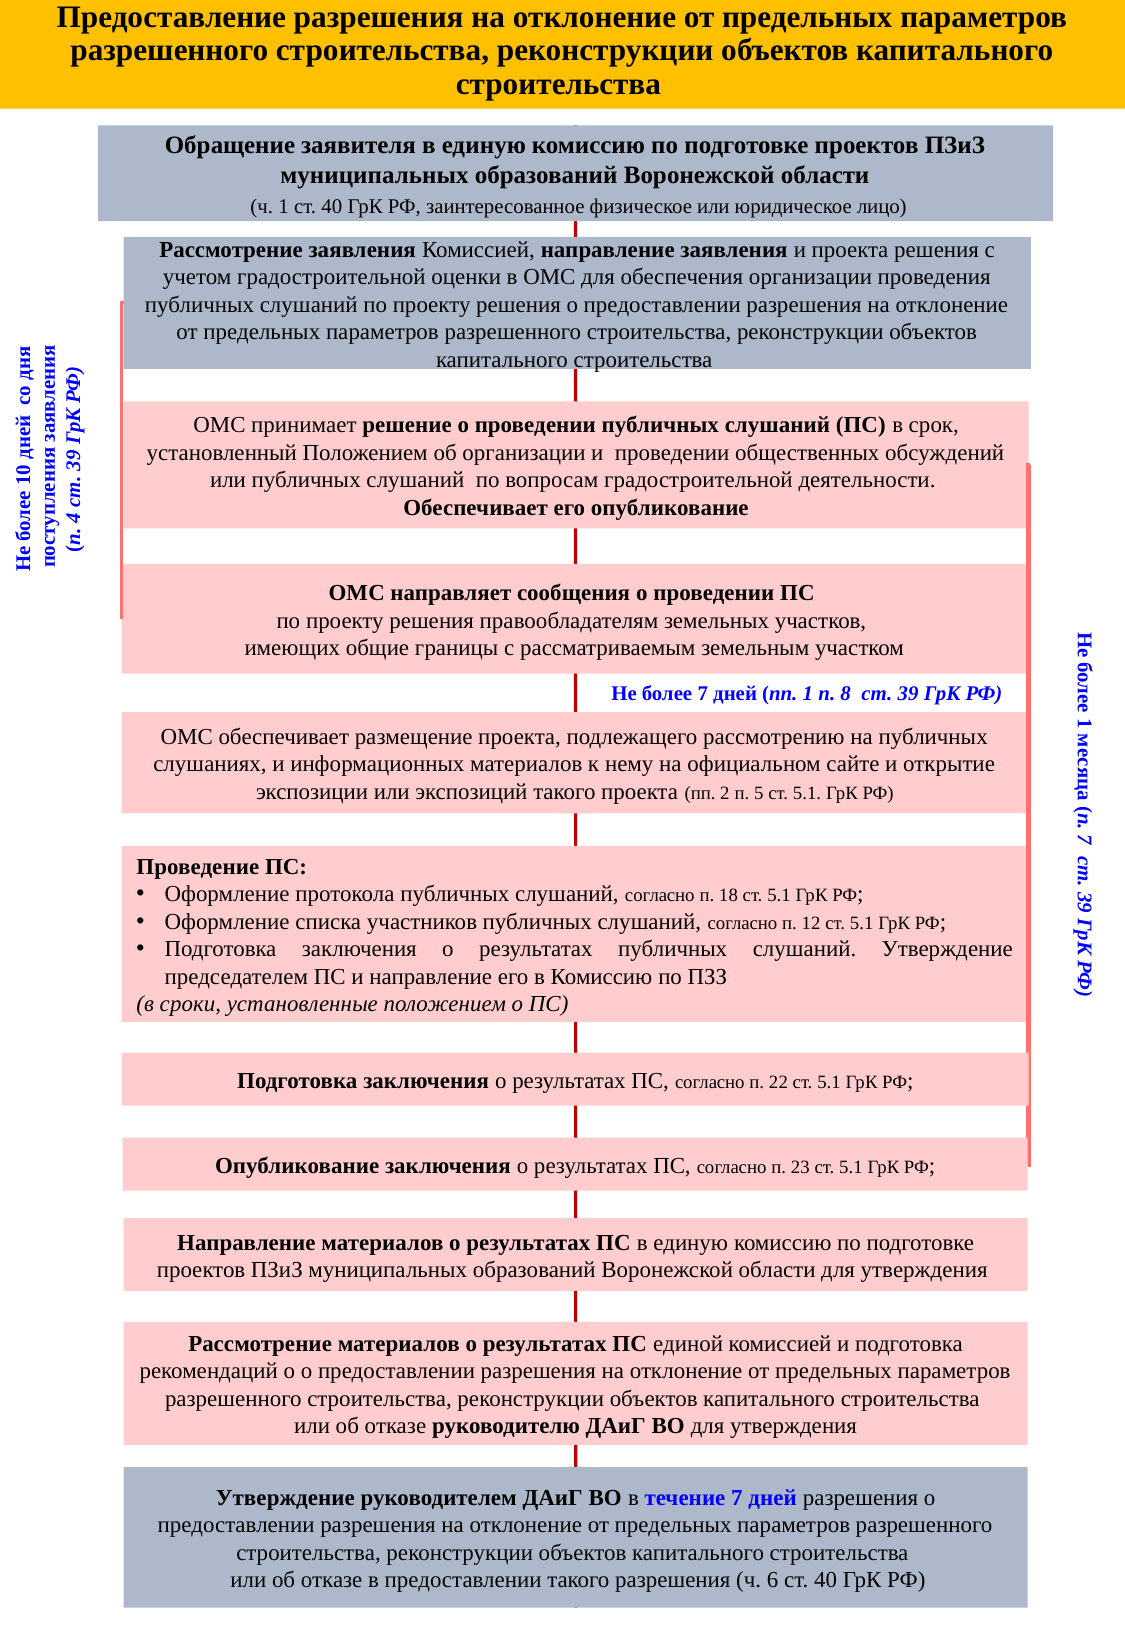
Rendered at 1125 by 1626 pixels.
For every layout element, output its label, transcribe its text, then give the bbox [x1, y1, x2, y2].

text_box ОМС принимает решение о проведении публичных слушаний (ПС) в срок, установленный Положением об организации и проведении общественных обсуждений или публичных слушаний по вопросам градостроительной деятельности. Обеспечивает его опубликование [124, 400, 575, 529]
text_box Подготовка заключения о результатах ПС, согласно п. 22 ст. 5.1 ГрК РФ; [121, 1052, 575, 1107]
text_box ОМС направляет сообщения о проведении ПС по проекту решения правообладателям земельных участков, имеющих общие границы с рассматриваемым земельным участком [576, 563, 1027, 675]
text_box Направление материалов о результатах ПС в единую комиссию по подготовке проектов ПЗиЗ муниципальных образований Воронежской области для утверждения [123, 1217, 575, 1292]
text_box Проведение ПС: Оформление протокола публичных слушаний, согласно п. 18 ст. 5.1 ГрК РФ; Оформление списка участников публичных слушаний, согласно п. 12 ст. 5.1 ГрК РФ; Подготовка заключения о результатах публичных слушаний. Утверждение председателем ПС и направление его в Комиссию по ПЗЗ (в сроки, установленные положением о ПС) [121, 845, 575, 1023]
text_box Не более 7 дней (пп. 1 п. 8 ст. 39 ГрК РФ) [585, 672, 1027, 712]
text_box Утверждение руководителем ДАиГ ВО в течение 7 дней разрешения о предоставлении разрешения на отклонение от предельных параметров разрешенного строительства, реконструкции объектов капитального строительства или об отказе в предоставлении такого разрешения (ч. 6 ст. 40 ГрК РФ) [123, 1466, 1029, 1609]
text_box Обращение заявителя в единую комиссию по подготовке проектов ПЗиЗ муниципальных образований Воронежской области (ч. 1 ст. 40 ГрК РФ, заинтересованное физическое или юридическое лицо) [97, 124, 1054, 222]
text_box Опубликование заключения о результатах ПС, согласно п. 23 ст. 5.1 ГрК РФ; [122, 1137, 575, 1192]
text_box Проведение ПС: Оформление протокола публичных слушаний, согласно п. 18 ст. 5.1 ГрК РФ; Оформление списка участников публичных слушаний, согласно п. 12 ст. 5.1 ГрК РФ; Подготовка заключения о результатах публичных слушаний. Утверждение председателем ПС и направление его в Комиссию по ПЗЗ (в сроки, установленные положением о ПС) [576, 845, 1027, 1023]
text_box Рассмотрение заявления Комиссией, направление заявления и проекта решения с учетом градостроительной оценки в ОМС для обеспечения организации проведения публичных слушаний по проекту решения о предоставлении разрешения на отклонение от предельных параметров разрешенного строительства, реконструкции объектов капитального строительства [576, 236, 1032, 370]
text_box Рассмотрение материалов о результатах ПС единой комиссией и подготовка рекомендаций о о предоставлении разрешения на отклонение от предельных параметров разрешенного строительства, реконструкции объектов капитального строительства или об отказе руководителю ДАиГ ВО для утверждения [576, 1321, 1029, 1446]
text_box ОМС принимает решение о проведении публичных слушаний (ПС) в срок, установленный Положением об организации и проведении общественных обсуждений или публичных слушаний по вопросам градостроительной деятельности. Обеспечивает его опубликование [576, 400, 1030, 529]
text_box Не более 10 дней со дня поступления заявления (п. 4 ст. 39 ГрК РФ) [1, 316, 92, 602]
text_box Подготовка заключения о результатах ПС, согласно п. 22 ст. 5.1 ГрК РФ; [576, 1052, 1027, 1107]
text_box Опубликование заключения о результатах ПС, согласно п. 23 ст. 5.1 ГрК РФ; [576, 1137, 1029, 1192]
text_box Направление материалов о результатах ПС в единую комиссию по подготовке проектов ПЗиЗ муниципальных образований Воронежской области для утверждения [576, 1217, 1029, 1292]
text_box Не более 1 месяца (п. 7 ст. 39 ГрК РФ) [1066, 464, 1106, 1165]
title Предоставление разрешения на отклонение от предельных параметров разрешенного строительства, реконструкции объектов капитального строительства [0, 0, 1125, 109]
text_box Рассмотрение заявления Комиссией, направление заявления и проекта решения с учетом градостроительной оценки в ОМС для обеспечения организации проведения публичных слушаний по проекту решения о предоставлении разрешения на отклонение от предельных параметров разрешенного строительства, реконструкции объектов капитального строительства [123, 236, 575, 370]
text_box ОМС обеспечивает размещение проекта, подлежащего рассмотрению на публичных слушаниях, и информационных материалов к нему на официальном сайте и открытие экспозиции или экспозиций такого проекта (пп. 2 п. 5 ст. 5.1. ГрК РФ) [121, 711, 575, 814]
text_box ОМС направляет сообщения о проведении ПС по проекту решения правообладателям земельных участков, имеющих общие границы с рассматриваемым земельным участком [121, 563, 575, 675]
text_box Рассмотрение материалов о результатах ПС единой комиссией и подготовка рекомендаций о о предоставлении разрешения на отклонение от предельных параметров разрешенного строительства, реконструкции объектов капитального строительства или об отказе руководителю ДАиГ ВО для утверждения [123, 1321, 575, 1446]
text_box ОМС обеспечивает размещение проекта, подлежащего рассмотрению на публичных слушаниях, и информационных материалов к нему на официальном сайте и открытие экспозиции или экспозиций такого проекта (пп. 2 п. 5 ст. 5.1. ГрК РФ) [576, 711, 1027, 814]
